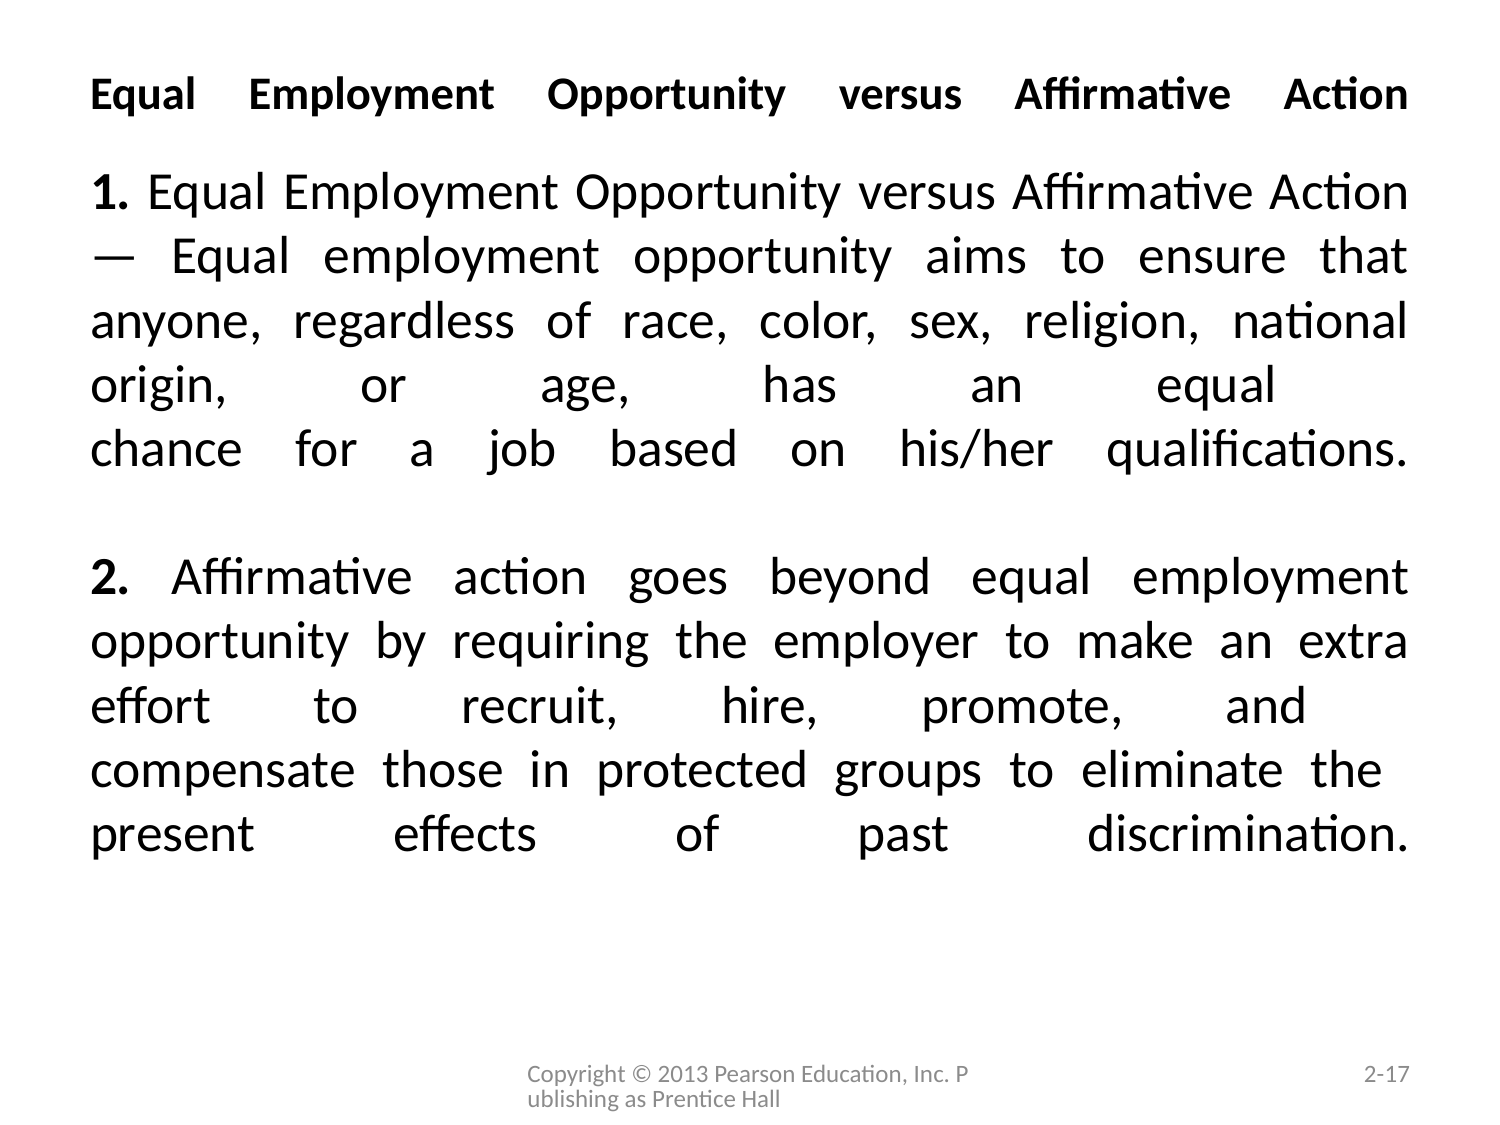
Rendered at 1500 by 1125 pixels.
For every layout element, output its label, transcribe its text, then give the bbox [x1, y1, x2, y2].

footer Copyright © 2013 Pearson Education, Inc. Publishing as Prentice Hall [512, 1042, 988, 1103]
title Equal Employment Opportunity versus Affirmative Action 1. Equal Employment Opportunity versus Affirmative Action — Equal employment opportunity aims to ensure that anyone, regardless of race, color, sex, religion, national origin, or age, has an equal chance for a job based on his/her qualifications. 2. Affirmative action goes beyond equal employment opportunity by requiring the employer to make an extra effort to recruit, hire, promote, and compensate those in protected groups to eliminate the present effects of past discrimination. [75, 45, 1425, 1063]
slide_number 2-17 [1074, 1042, 1425, 1103]
